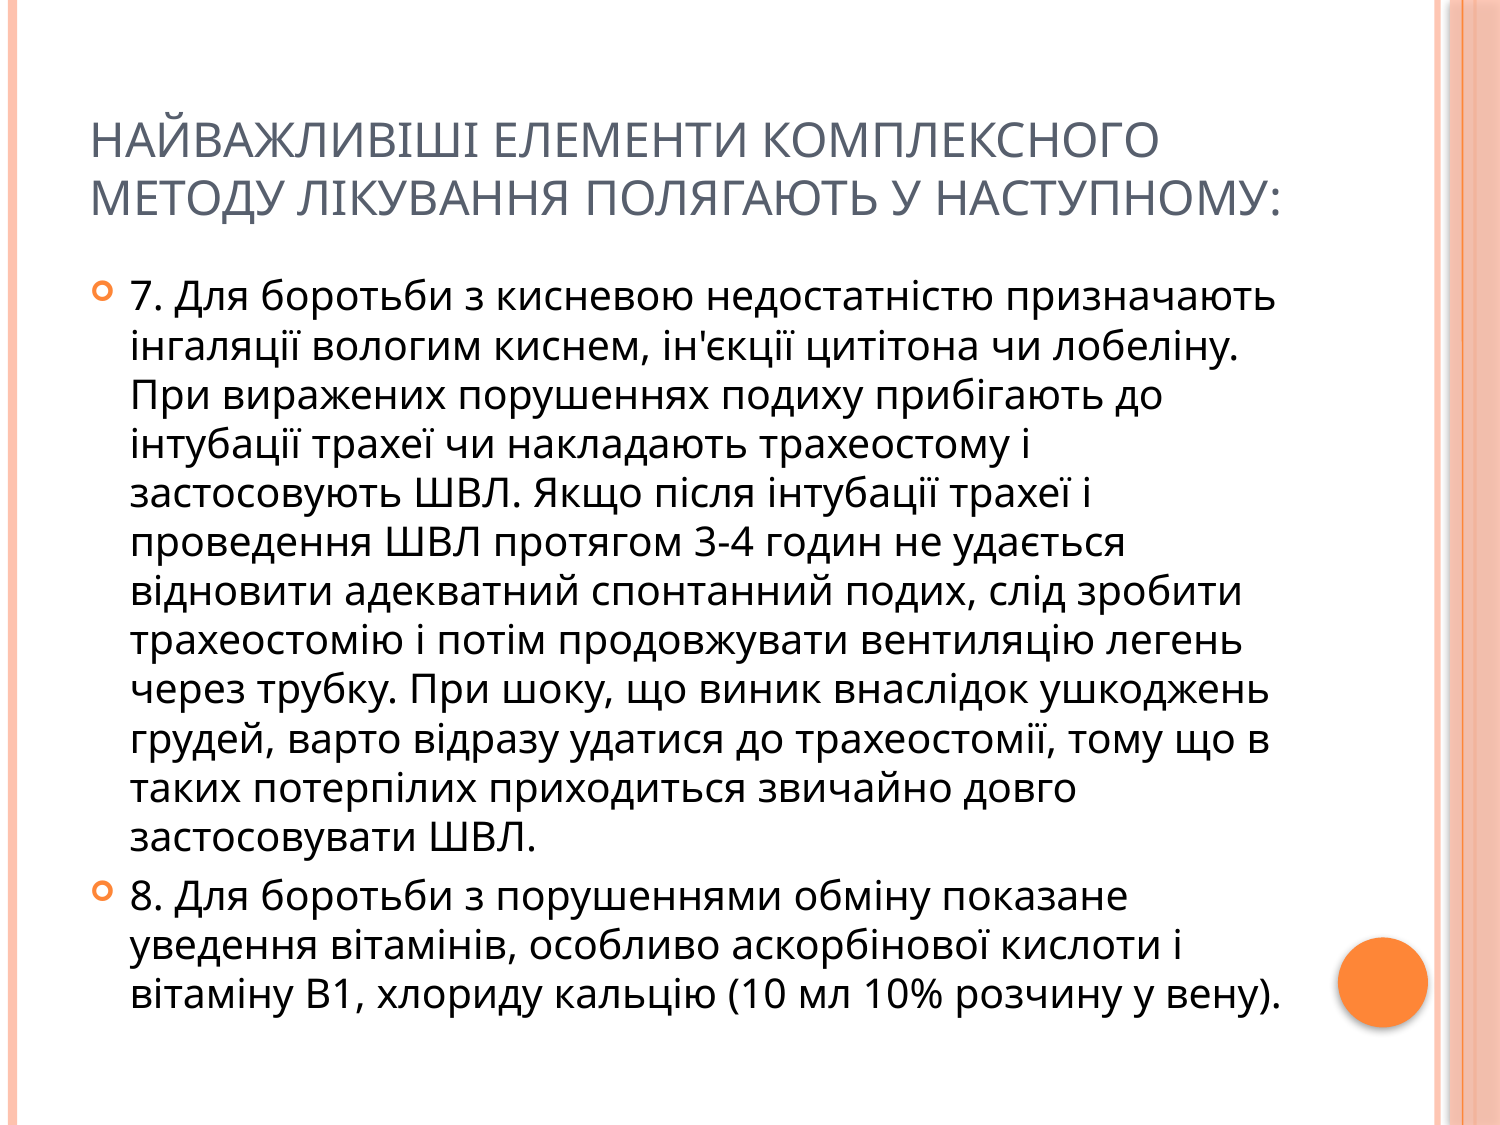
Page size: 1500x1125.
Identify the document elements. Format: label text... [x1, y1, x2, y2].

list 7. Для боротьби з кисневою недостатністю призначають інгаляції вологим киснем, ін'єкції цитітона чи лобеліну. При виражених порушеннях подиху прибігають до інтубації трахеї чи накладають трахеостому і застосовують ШВЛ. Якщо після інтубації трахеї і проведення ШВЛ протягом 3-4 годин не удається відновити адекватний спонтанний подих, слід зробити трахеостомію і потім продовжувати вентиляцію легень через трубку. При шоку, що виник внаслідок ушкоджень грудей, варто відразу удатися до трахеостомії, тому що в таких потерпілих приходиться звичайно довго застосовувати ШВЛ. 8. Для боротьби з порушеннями обміну показане уведення вітамінів, особливо аскорбінової кислоти і вітаміну В1, хлориду кальцію (10 мл 10% розчину у вену). [75, 262, 1300, 1062]
title Найважливіші елементи комплексного методу лікування полягають у наступному: [75, 45, 1300, 233]
